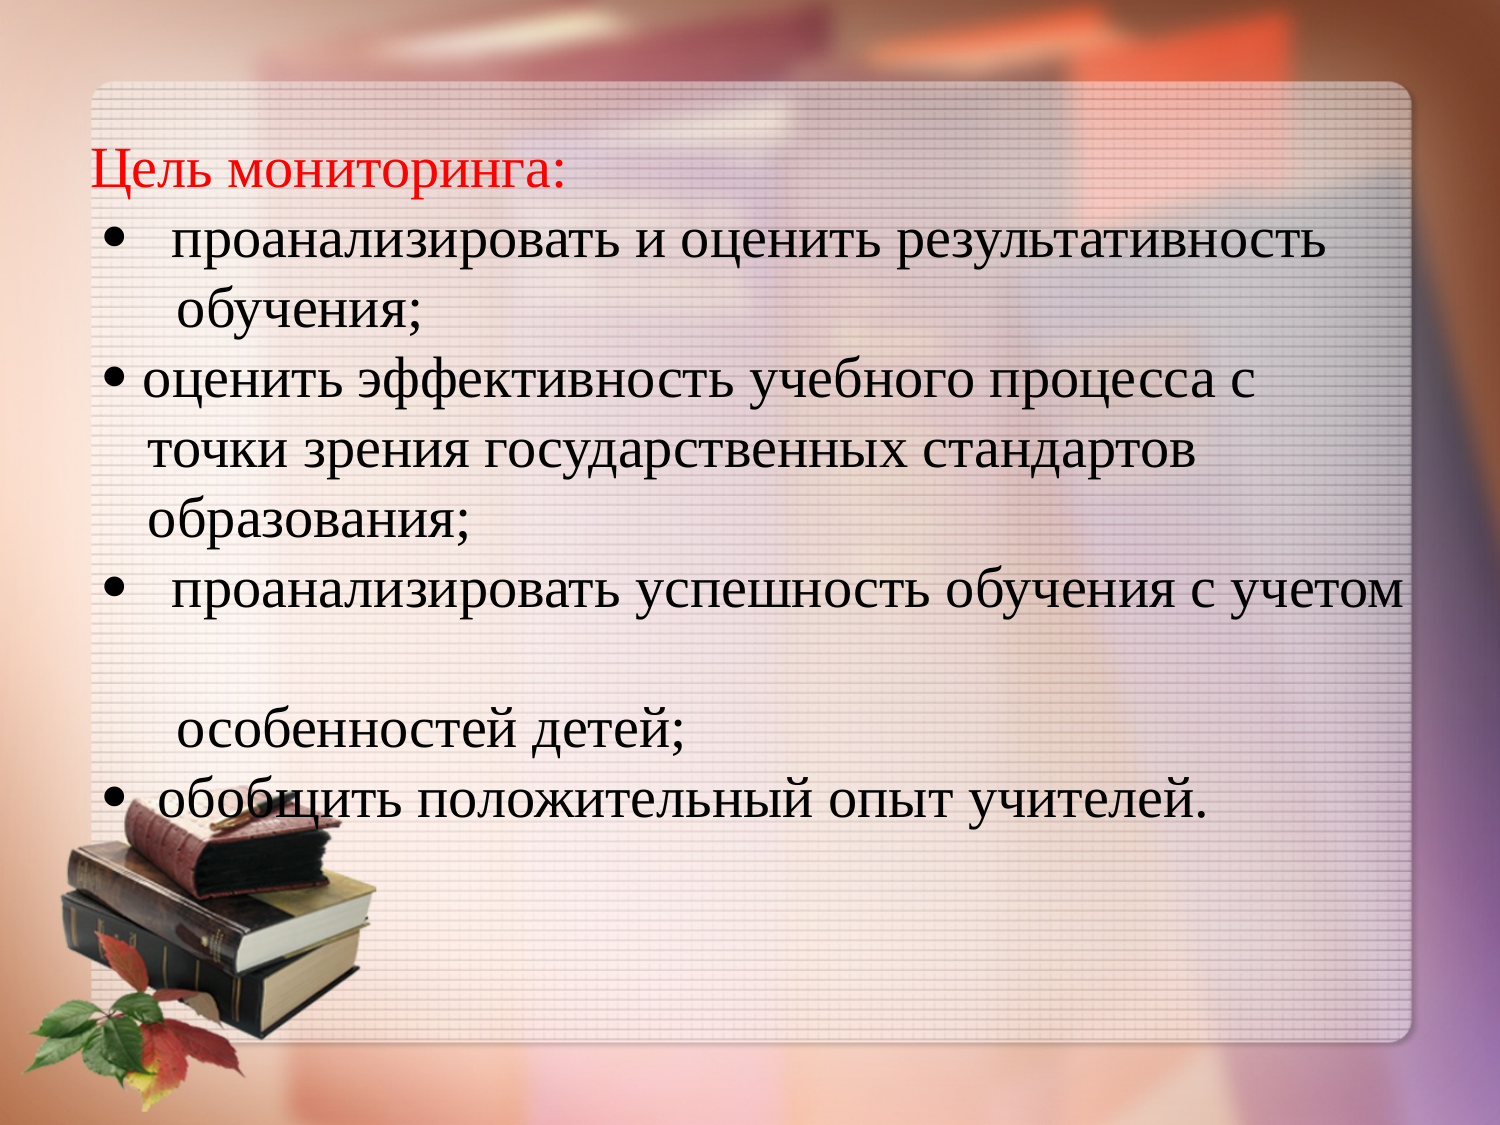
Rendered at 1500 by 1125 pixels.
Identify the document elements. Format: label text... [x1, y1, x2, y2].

title Цель мониторинга: ​  проанализировать и оценить результативность обучения; ​  оценить эффективность учебного процесса с точки зрения государственных стандартов образования; ​  проанализировать успешность обучения с учетом особен​ностей детей; ​  обобщить положительный опыт учителей. [75, 45, 1425, 913]
text_box [762, 262, 1338, 458]
picture [0, 0, 1500, 1125]
